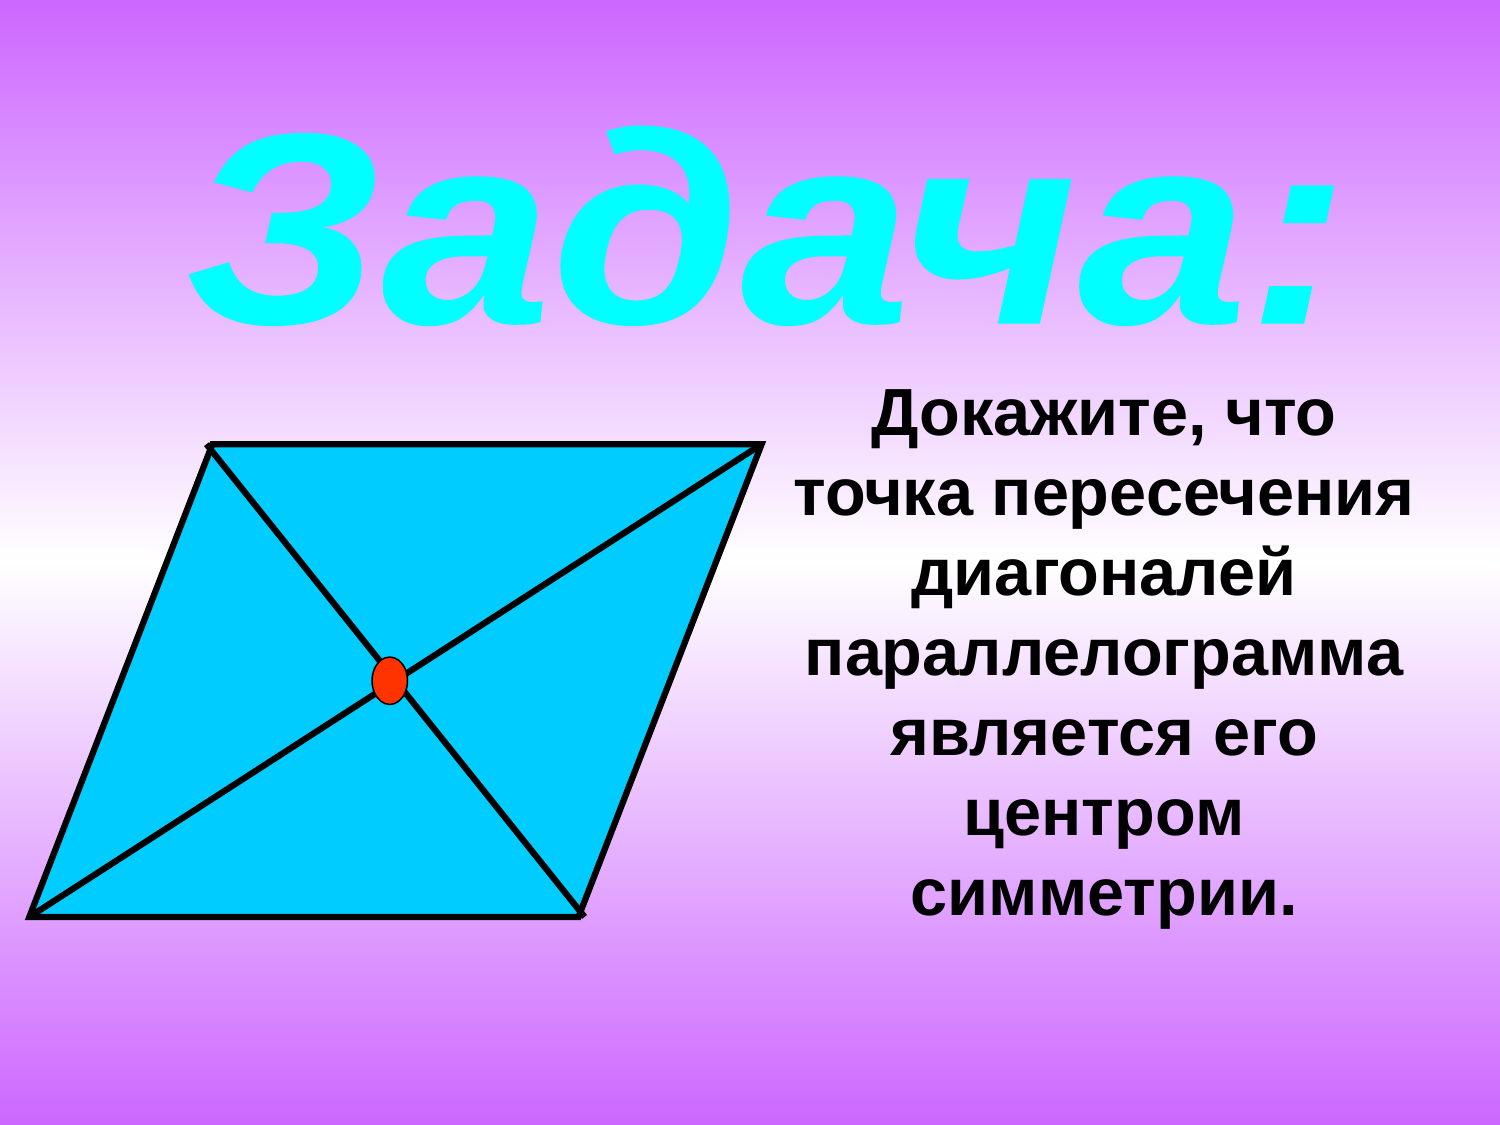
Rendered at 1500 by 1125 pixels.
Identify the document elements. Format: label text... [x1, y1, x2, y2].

text_box [372, 657, 408, 705]
text_box Докажите, что точка пересечения диагоналей параллелограмма является его центром симметрии. [761, 361, 1447, 937]
text_box [29, 444, 761, 917]
